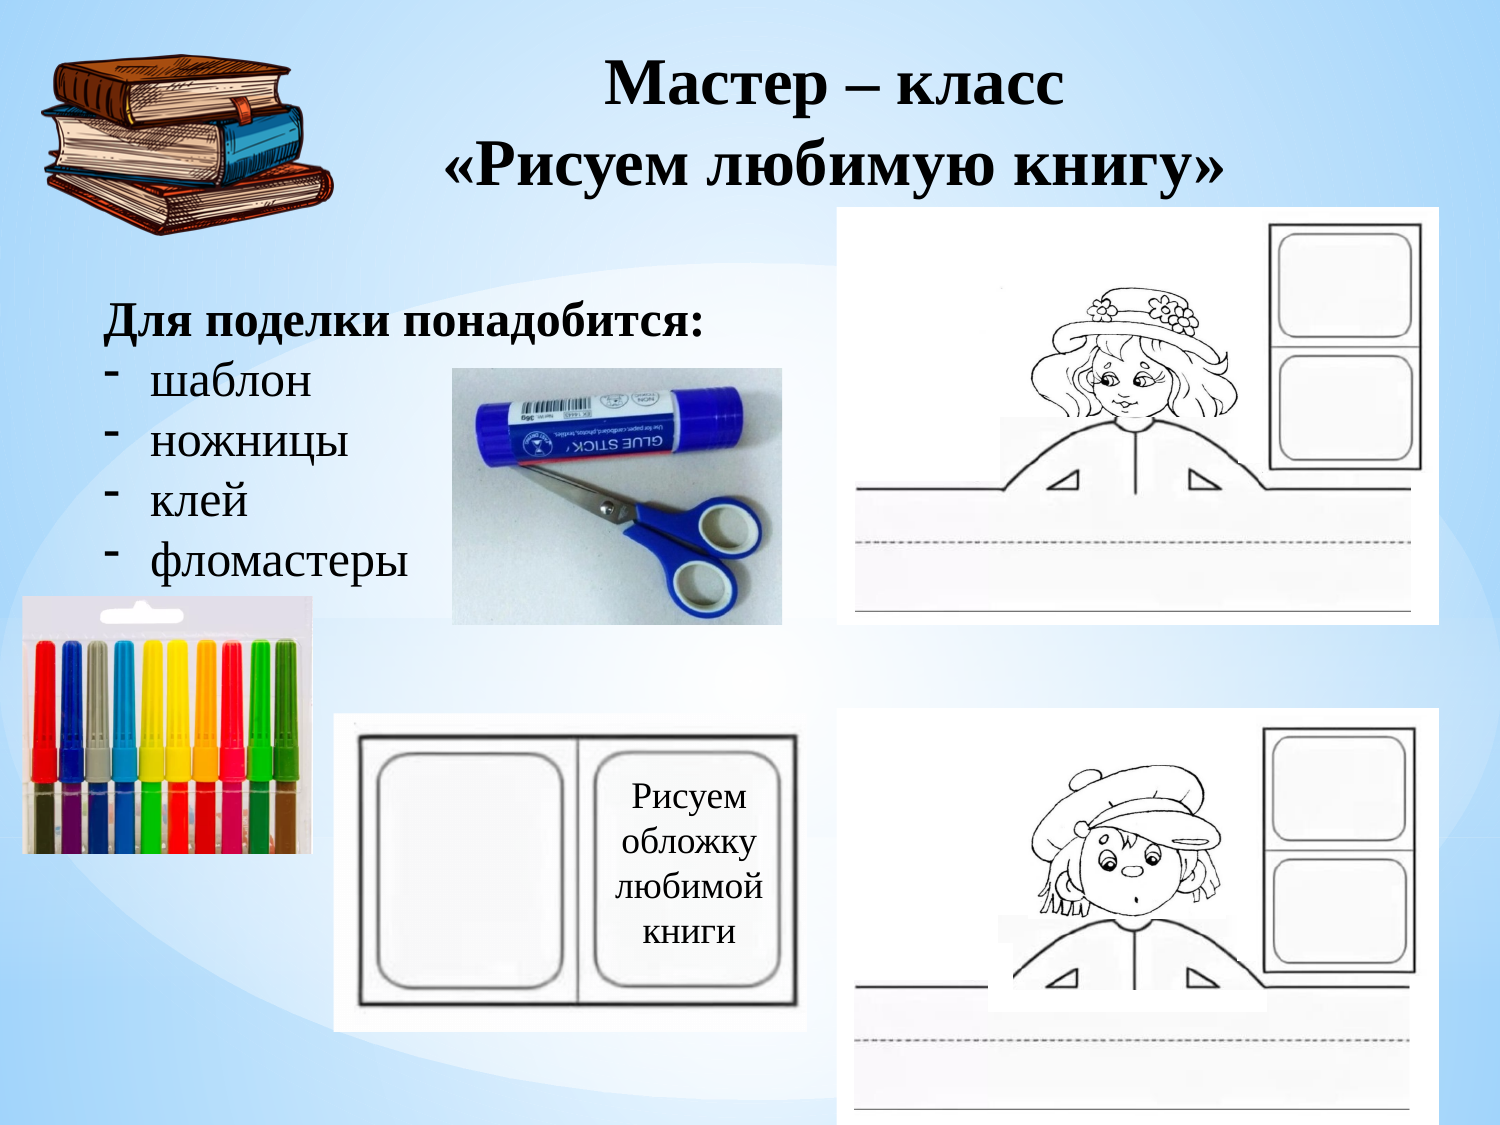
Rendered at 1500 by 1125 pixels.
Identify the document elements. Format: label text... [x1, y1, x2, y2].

picture [836, 708, 1440, 1125]
picture [334, 635, 807, 1110]
text_box Рисуем обложку любимой книги [733, 763, 783, 958]
picture [836, 207, 1440, 625]
picture [451, 367, 783, 625]
text_box Мастер – класс «Рисуем любимую книгу» [187, 30, 1500, 206]
text_box Для поделки понадобится: шаблон ножницы клей фломастеры [88, 278, 830, 594]
picture [22, 596, 314, 854]
picture [41, 54, 334, 236]
